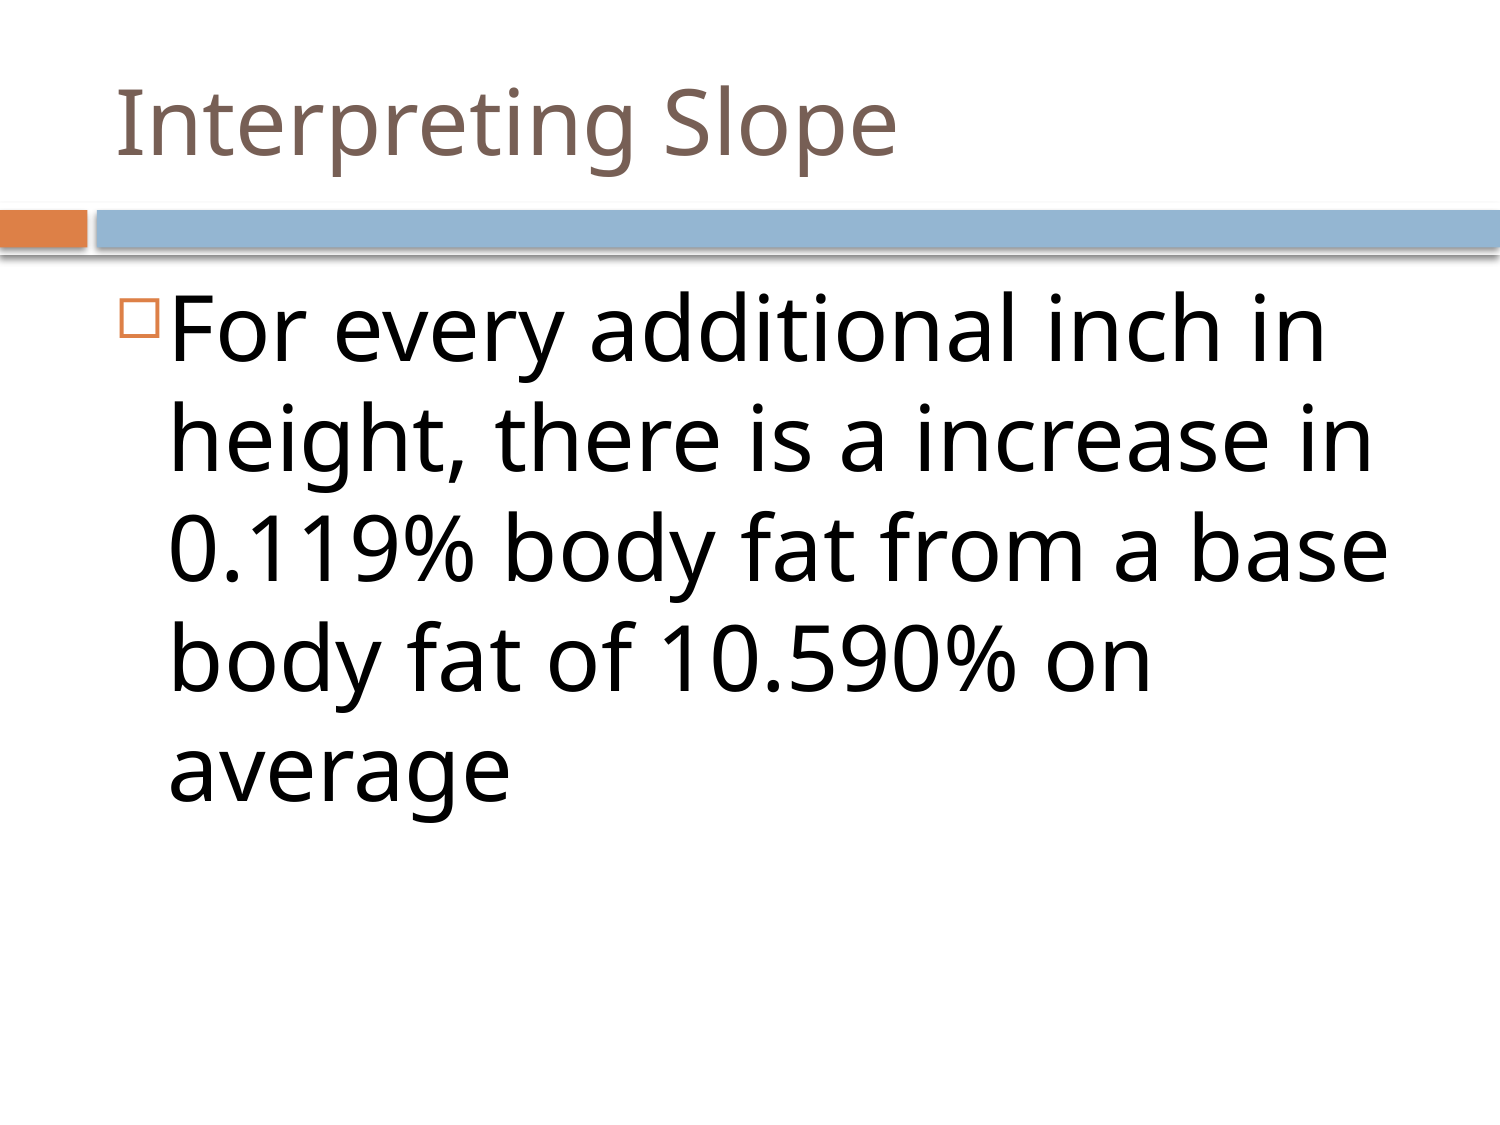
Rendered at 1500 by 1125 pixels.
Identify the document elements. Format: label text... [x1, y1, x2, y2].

list For every additional inch in height, there is a increase in 0.119% body fat from a base body fat of 10.590% on average [100, 262, 1438, 1000]
title Interpreting Slope [100, 37, 1438, 200]
